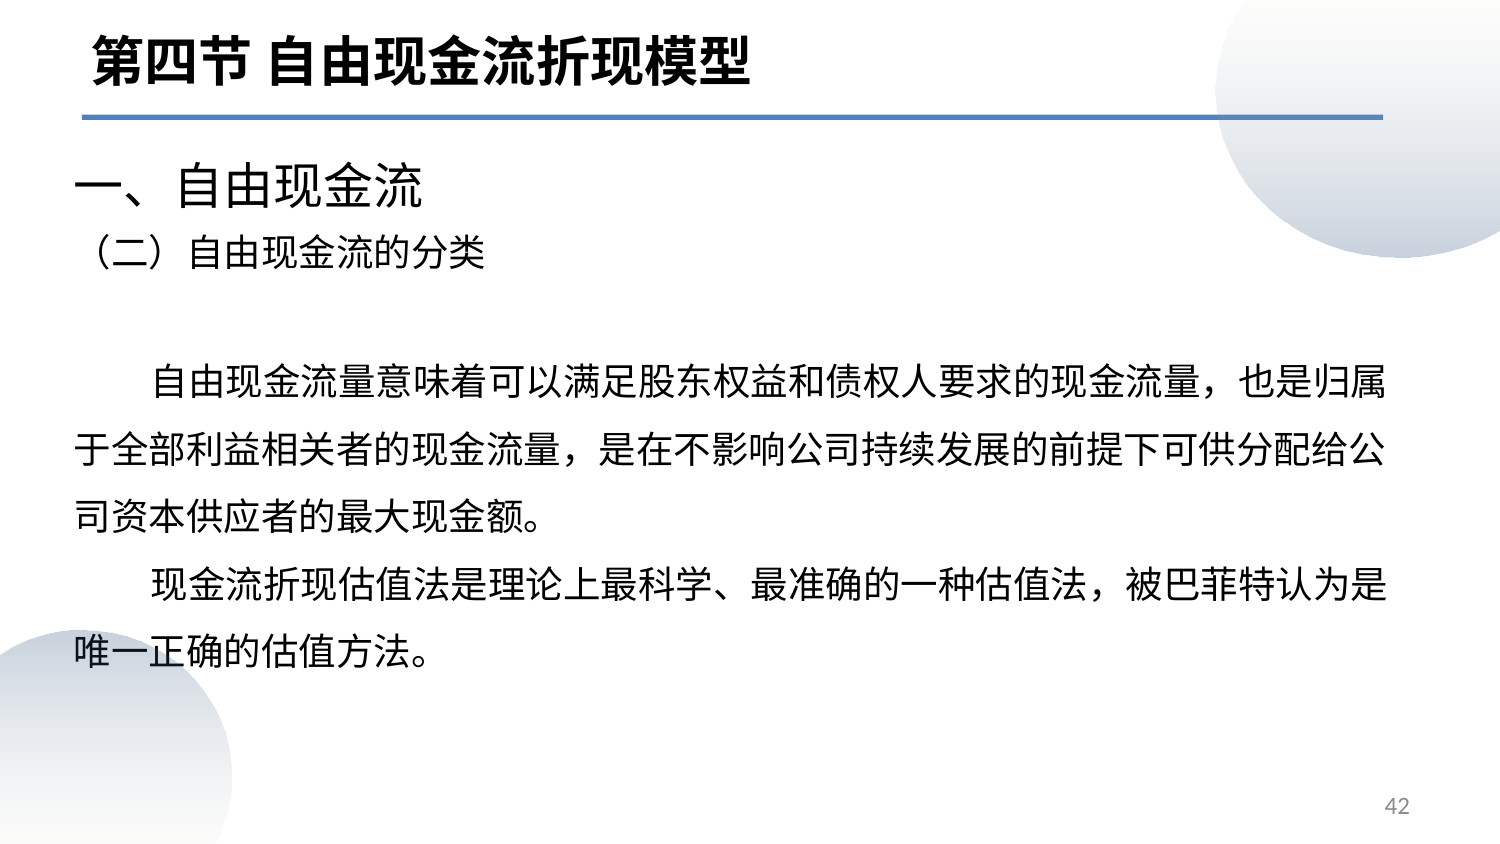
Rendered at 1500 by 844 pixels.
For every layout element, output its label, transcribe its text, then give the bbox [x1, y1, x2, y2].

list 自由现金流量意味着可以满足股东权益和债权人要求的现金流量，也是归属于全部利益相关者的现金流量，是在不影响公司持续发展的前提下可供分配给公司资本供应者的最大现金额。 现金流折现估值法是理论上最科学、最准确的一种估值法，被巴菲特认为是唯一正确的估值方法。 [58, 328, 1409, 633]
title （二）自由现金流的分类 [58, 210, 1409, 293]
text_box [0, 627, 234, 844]
text_box 一、自由现金流 [58, 117, 1256, 200]
text_box [1213, 0, 1500, 260]
text_box 第四节 自由现金流折现模型 [74, 11, 1234, 107]
slide_number 42 [1074, 782, 1425, 827]
